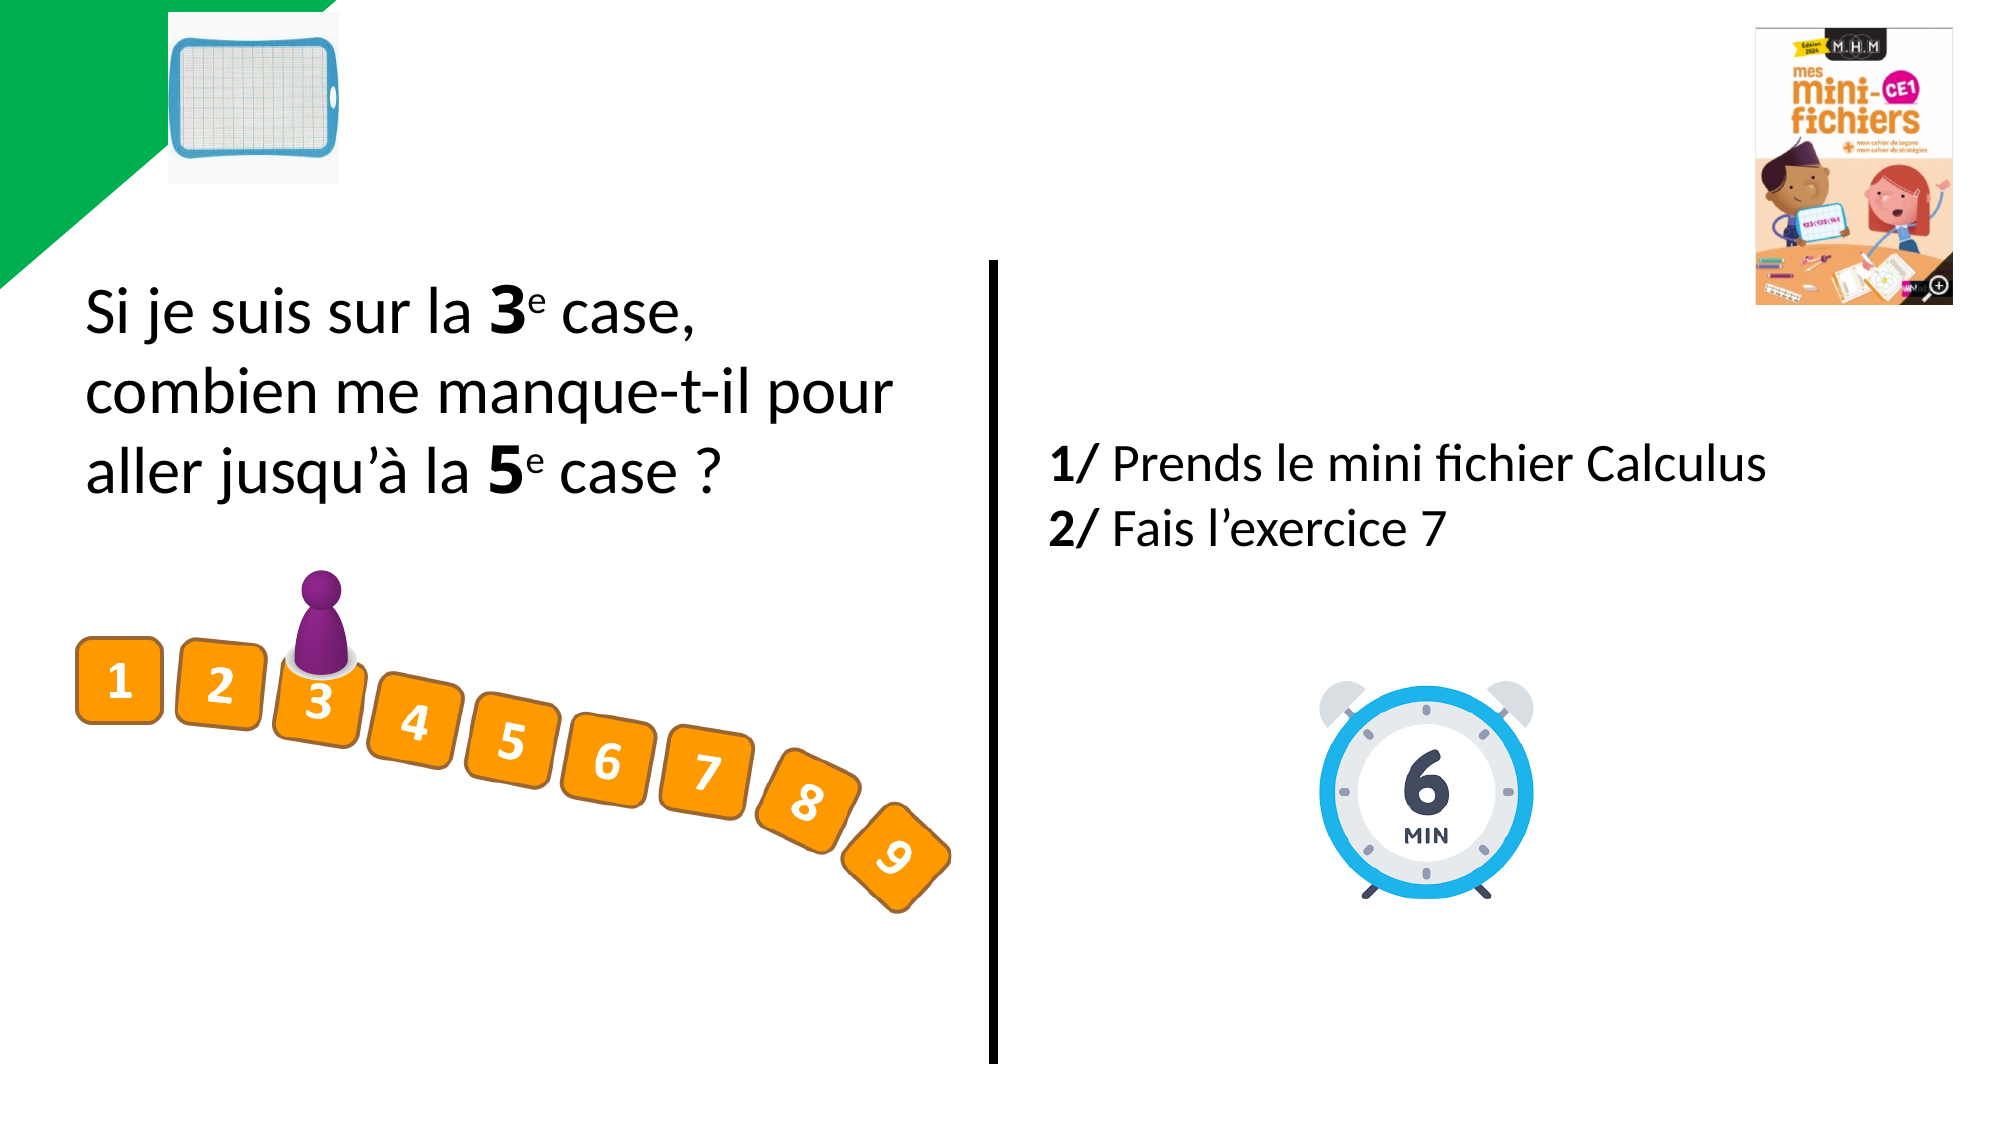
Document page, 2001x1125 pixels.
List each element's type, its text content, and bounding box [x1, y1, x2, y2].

picture [1754, 27, 1954, 305]
text_box Si je suis sur la 3e case, combien me manque-t-il pour aller jusqu’à la 5e case ? [70, 259, 933, 515]
text_box [0, 0, 337, 290]
text_box 1/ Prends le mini fichier Calculus 2/ Fais l’exercice 7 [1033, 419, 1954, 565]
picture [168, 12, 339, 184]
picture [70, 560, 953, 920]
picture [1317, 681, 1535, 899]
